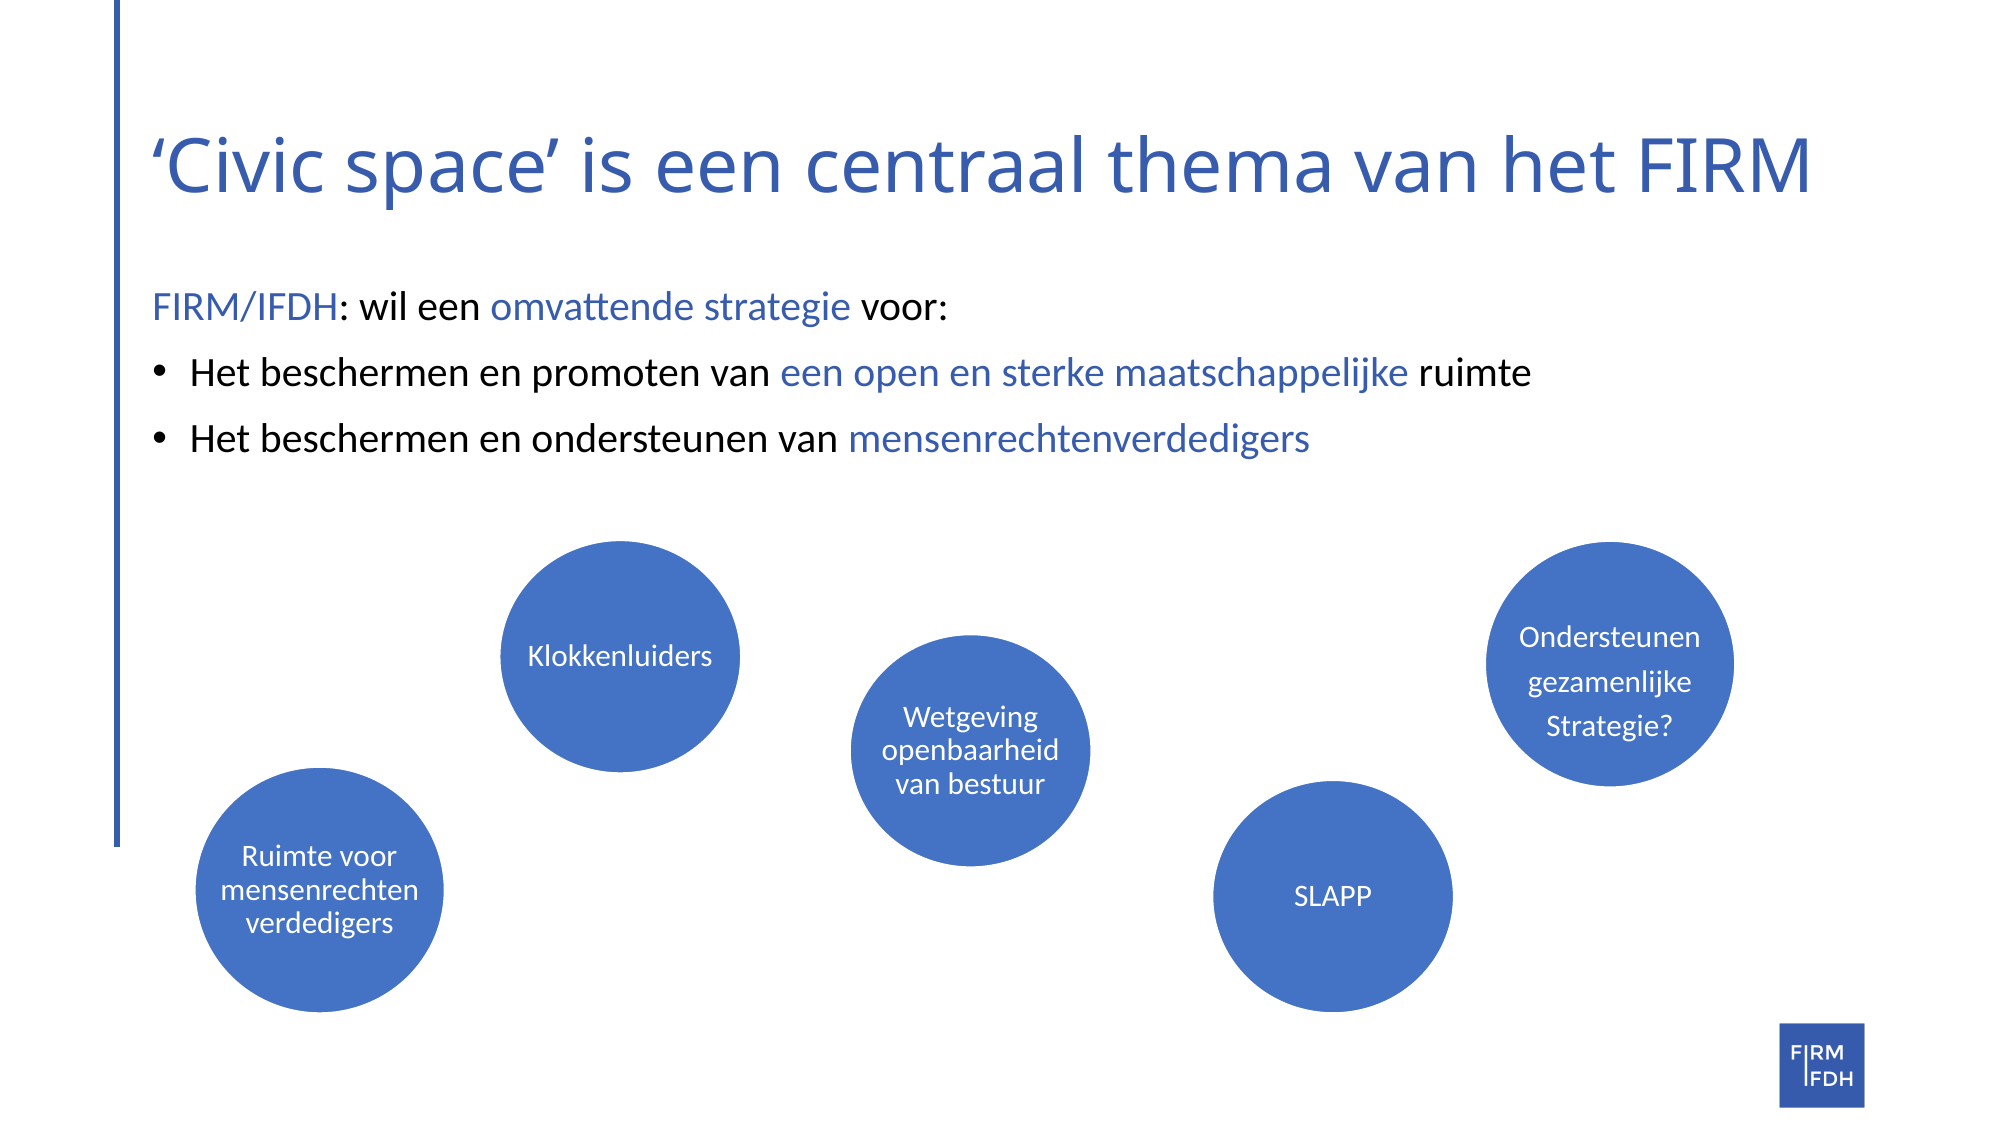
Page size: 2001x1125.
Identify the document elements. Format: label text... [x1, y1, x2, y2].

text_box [1484, 540, 1736, 788]
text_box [499, 540, 742, 774]
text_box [1212, 780, 1454, 1014]
title ‘Civic space’ is een centraal thema van het FIRM [137, 59, 1863, 277]
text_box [849, 634, 1092, 868]
picture [1769, 1013, 1875, 1118]
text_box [194, 766, 445, 1014]
list FIRM/IFDH: wil een omvattende strategie voor: Het beschermen en promoten van een open en sterke maatschappelijke ruimte Het beschermen en ondersteunen van mensenrechtenverdedigers [137, 277, 1863, 992]
